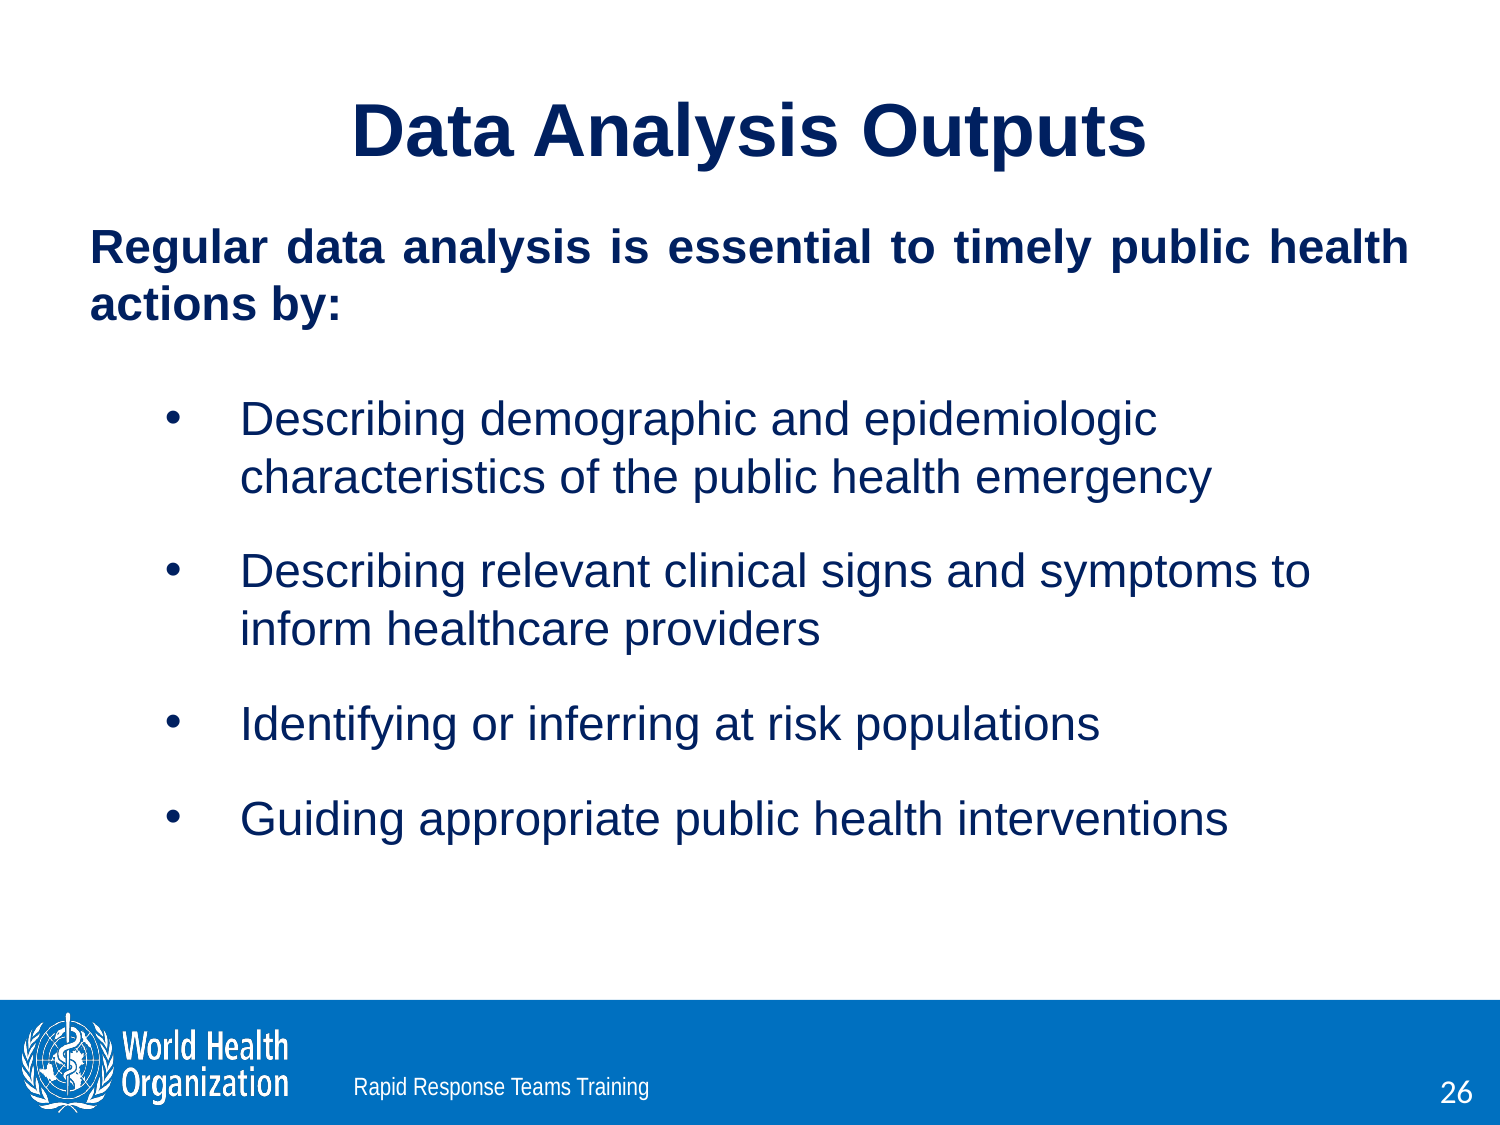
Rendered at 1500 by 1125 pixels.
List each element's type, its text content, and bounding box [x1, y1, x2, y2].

picture [21, 1012, 288, 1113]
title Data Analysis Outputs [75, 45, 1425, 207]
text_box Regular data analysis is essential to timely public health actions by: Describing demographic and epidemiologic characteristics of the public health emergency Describing relevant clinical signs and symptoms to inform healthcare providers Identifying or inferring at risk populations Guiding appropriate public health interventions [75, 207, 1427, 976]
